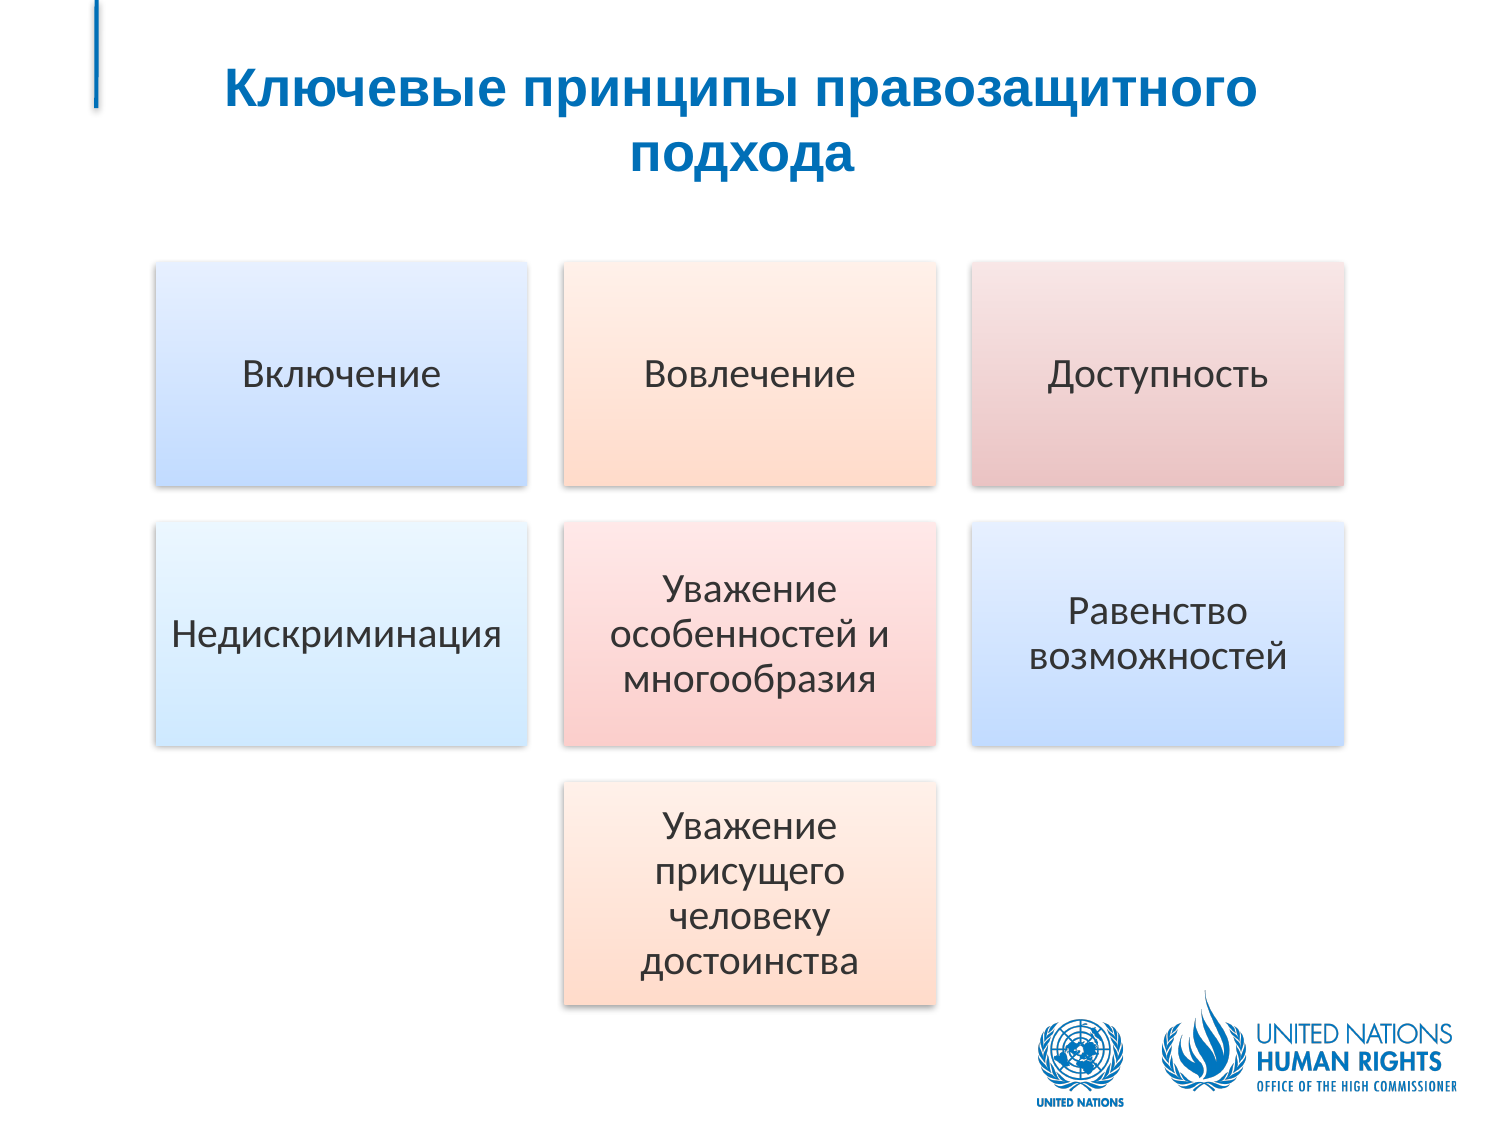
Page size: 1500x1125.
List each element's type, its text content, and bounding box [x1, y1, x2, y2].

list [74, 262, 1426, 1006]
title Ключевые принципы правозащитного подхода [121, 45, 1363, 224]
picture [1037, 990, 1457, 1107]
